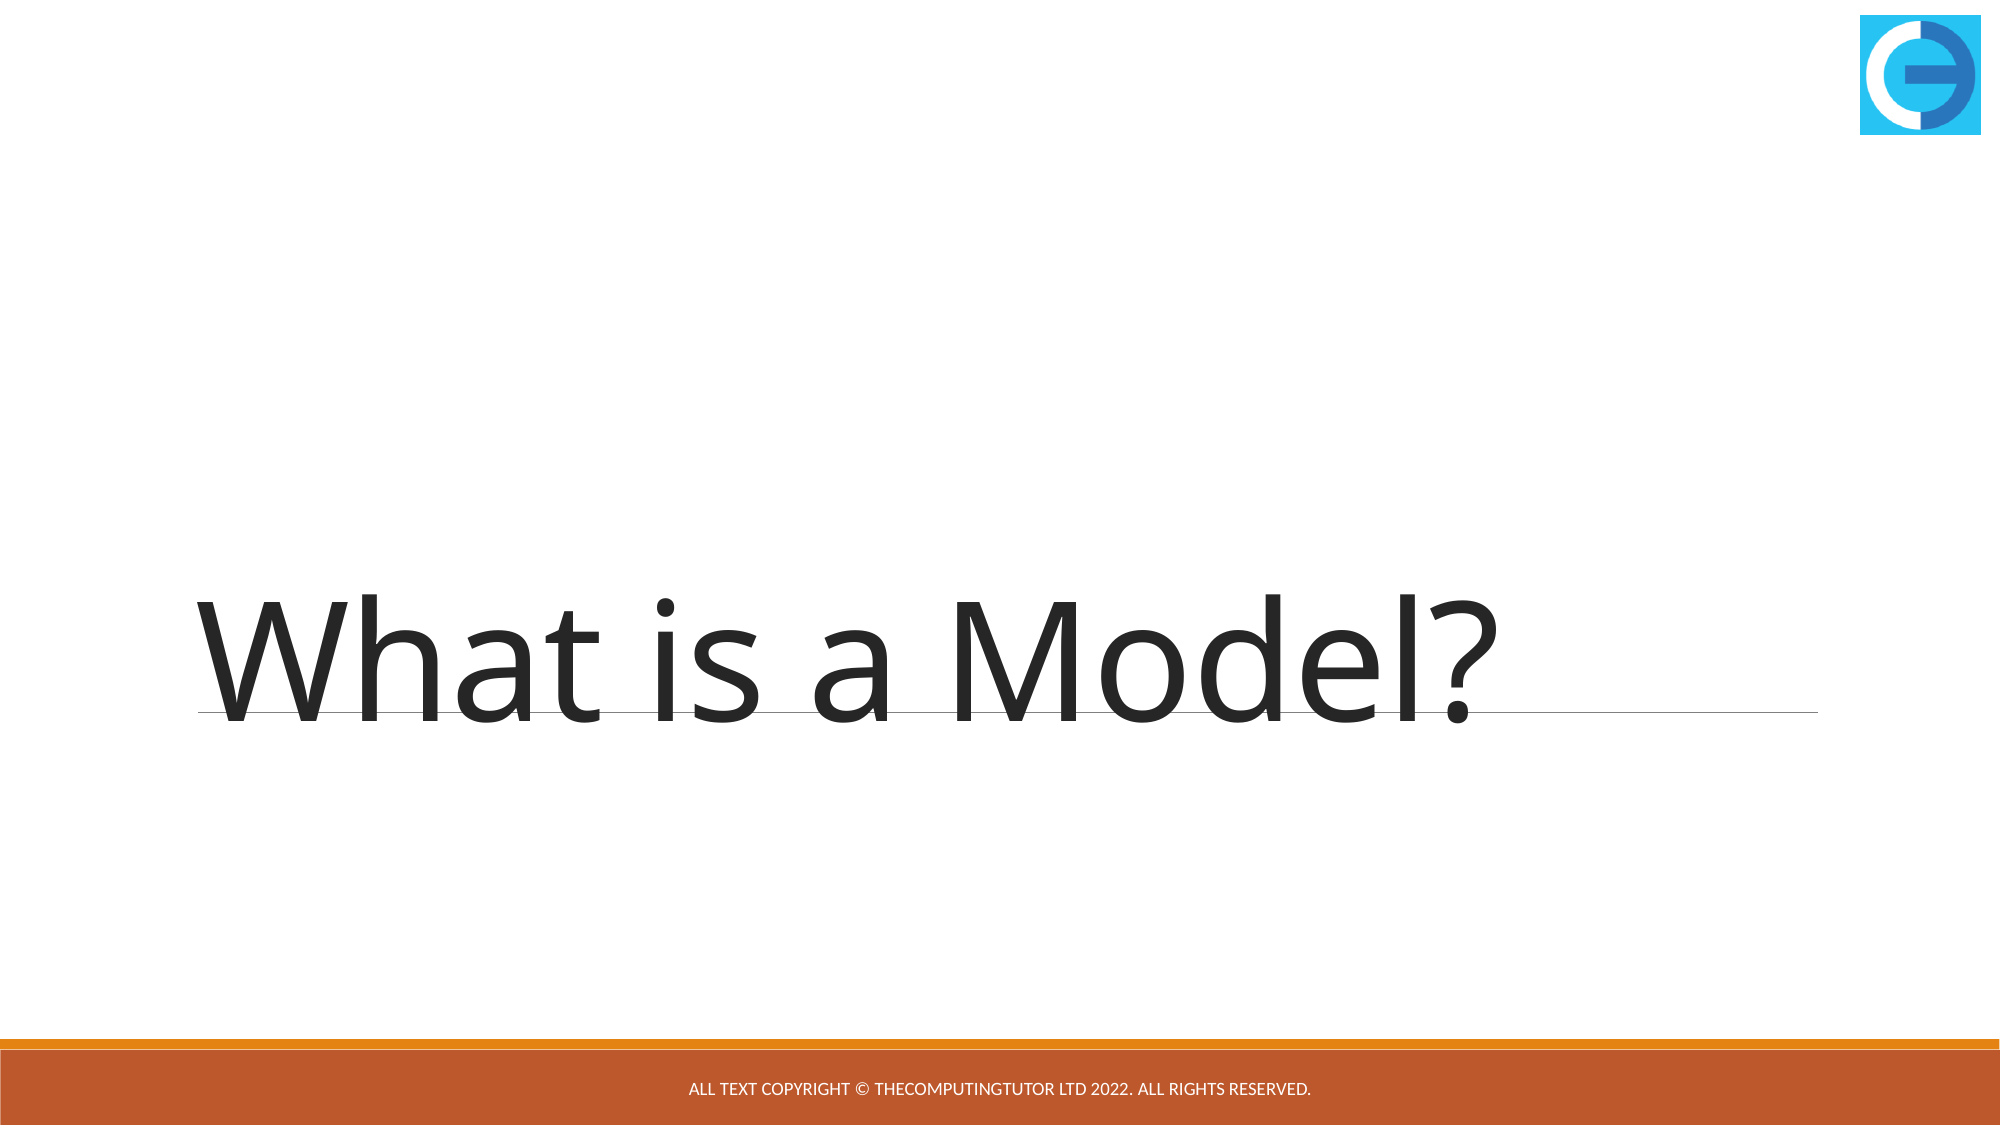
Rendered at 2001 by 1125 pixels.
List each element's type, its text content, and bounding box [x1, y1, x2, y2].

subtitle ©TheComputingTutor [180, 857, 1831, 1045]
picture [1860, 15, 1982, 136]
footer All text copyright © TheComputingTutor Ltd 2022. All rights Reserved. [604, 1059, 1396, 1120]
title What is a Model? [180, 124, 1830, 763]
